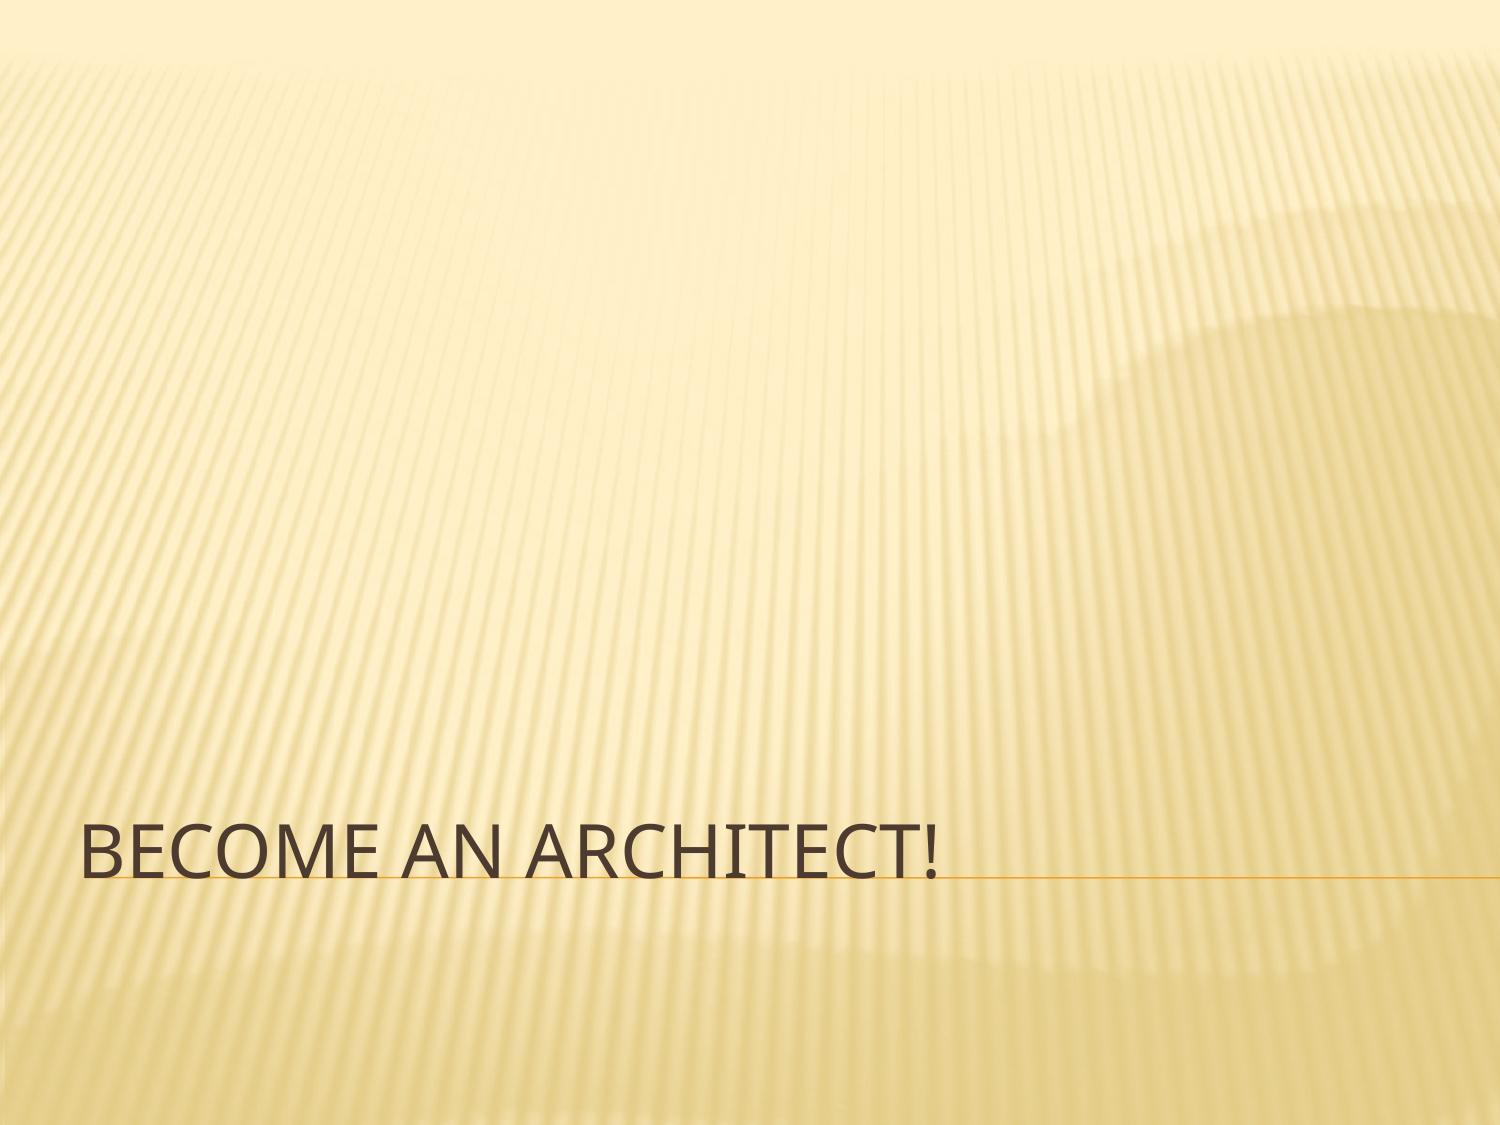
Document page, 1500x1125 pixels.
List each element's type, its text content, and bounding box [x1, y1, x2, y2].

title Become an Architect! [62, 796, 1450, 997]
